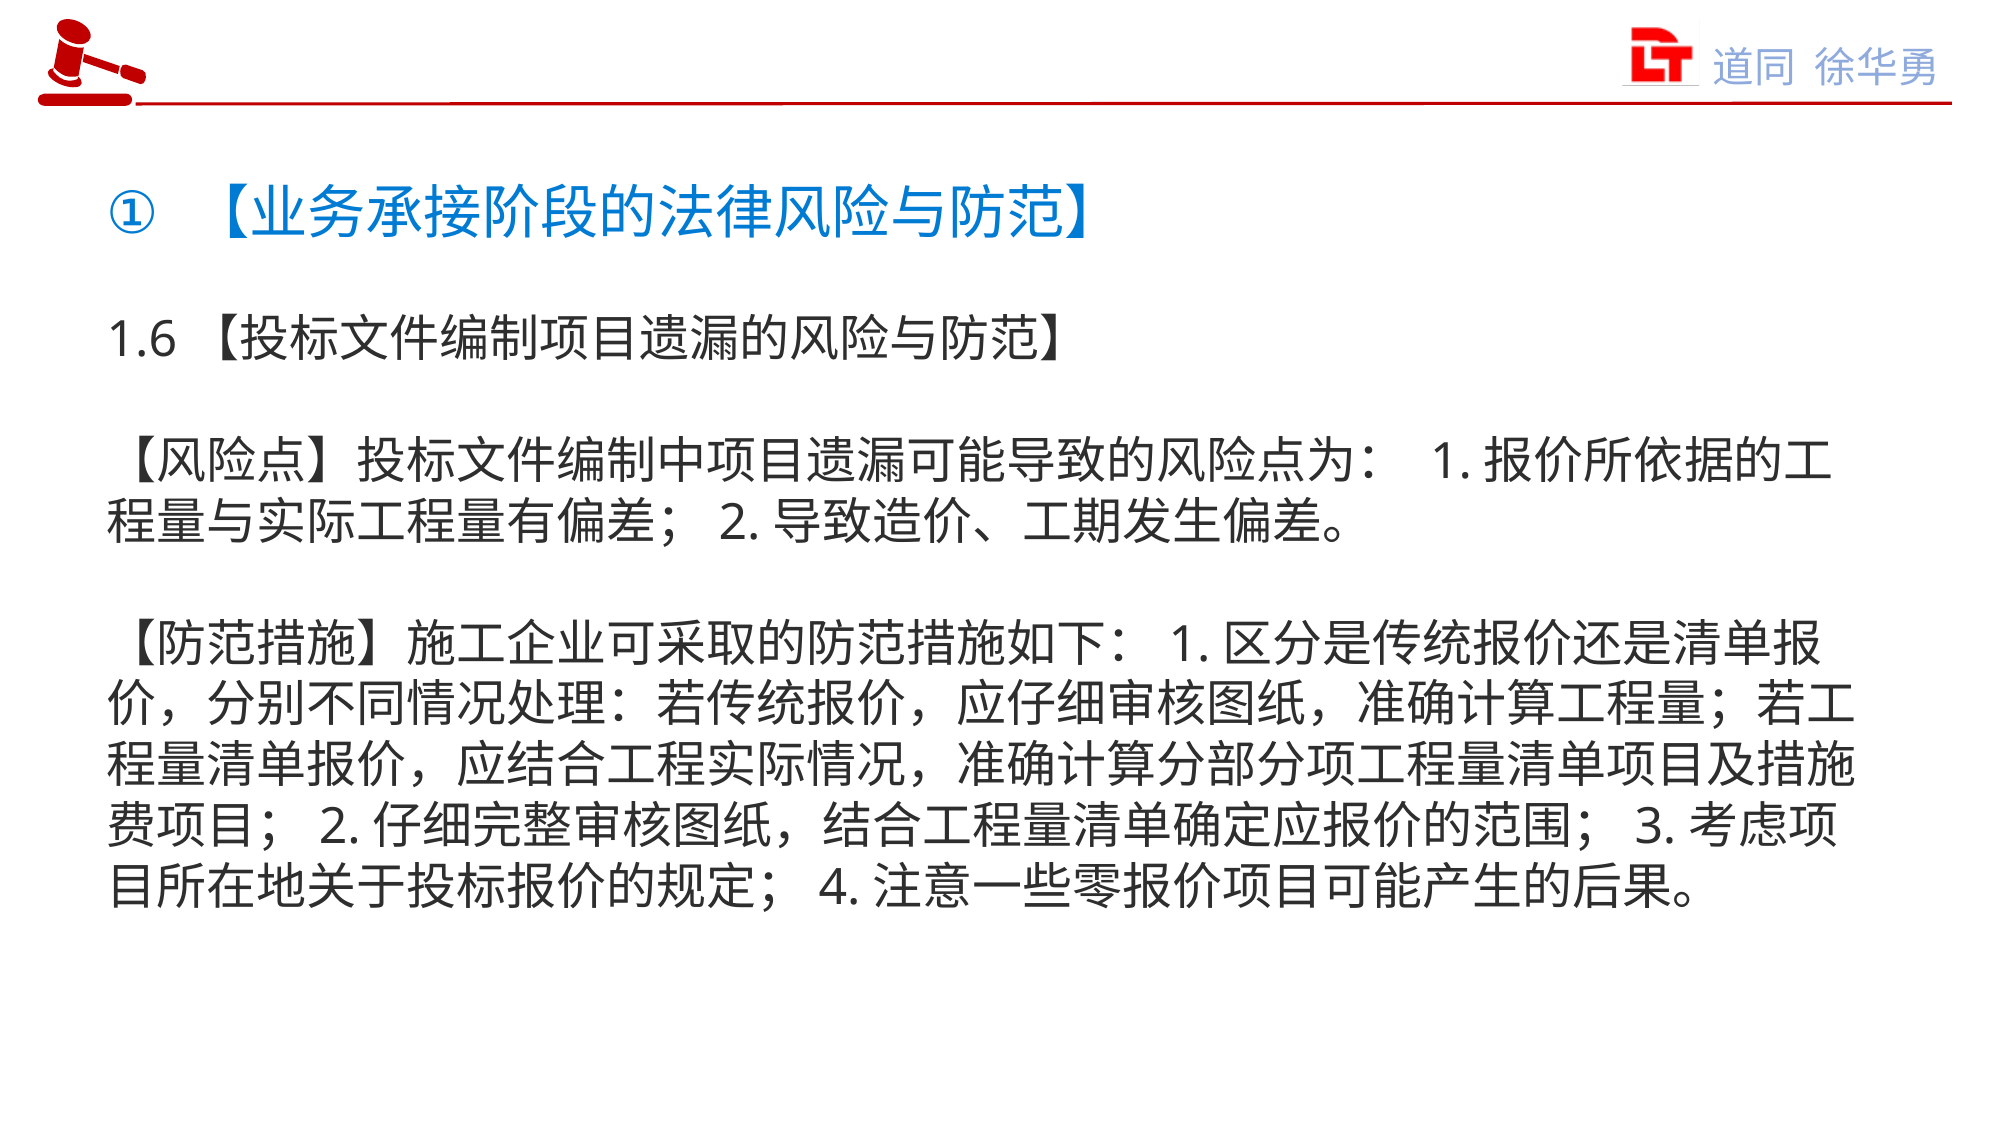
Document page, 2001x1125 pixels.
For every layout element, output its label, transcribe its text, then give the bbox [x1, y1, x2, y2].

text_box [37, 17, 1954, 106]
text_box 【业务承接阶段的法律风险与防范】 1.6【投标文件编制项目遗漏的风险与防范】 【风险点】投标文件编制中项目遗漏可能导致的风险点为： 1.报价所依据的工程量与实际工程量有偏差；2.导致造价、工期发生偏差。 【防范措施】施工企业可采取的防范措施如下：1.区分是传统报价还是清单报价，分别不同情况处理：若传统报价，应仔细审核图纸，准确计算工程量；若工程量清单报价，应结合工程实际情况，准确计算分部分项工程量清单项目及措施费项目；2.仔细完整审核图纸，结合工程量清单确定应报价的范围；3.考虑项目所在地关于投标报价的规定；4.注意一些零报价项目可能产生的后果。 [91, 177, 1878, 922]
picture [1622, 19, 1699, 97]
